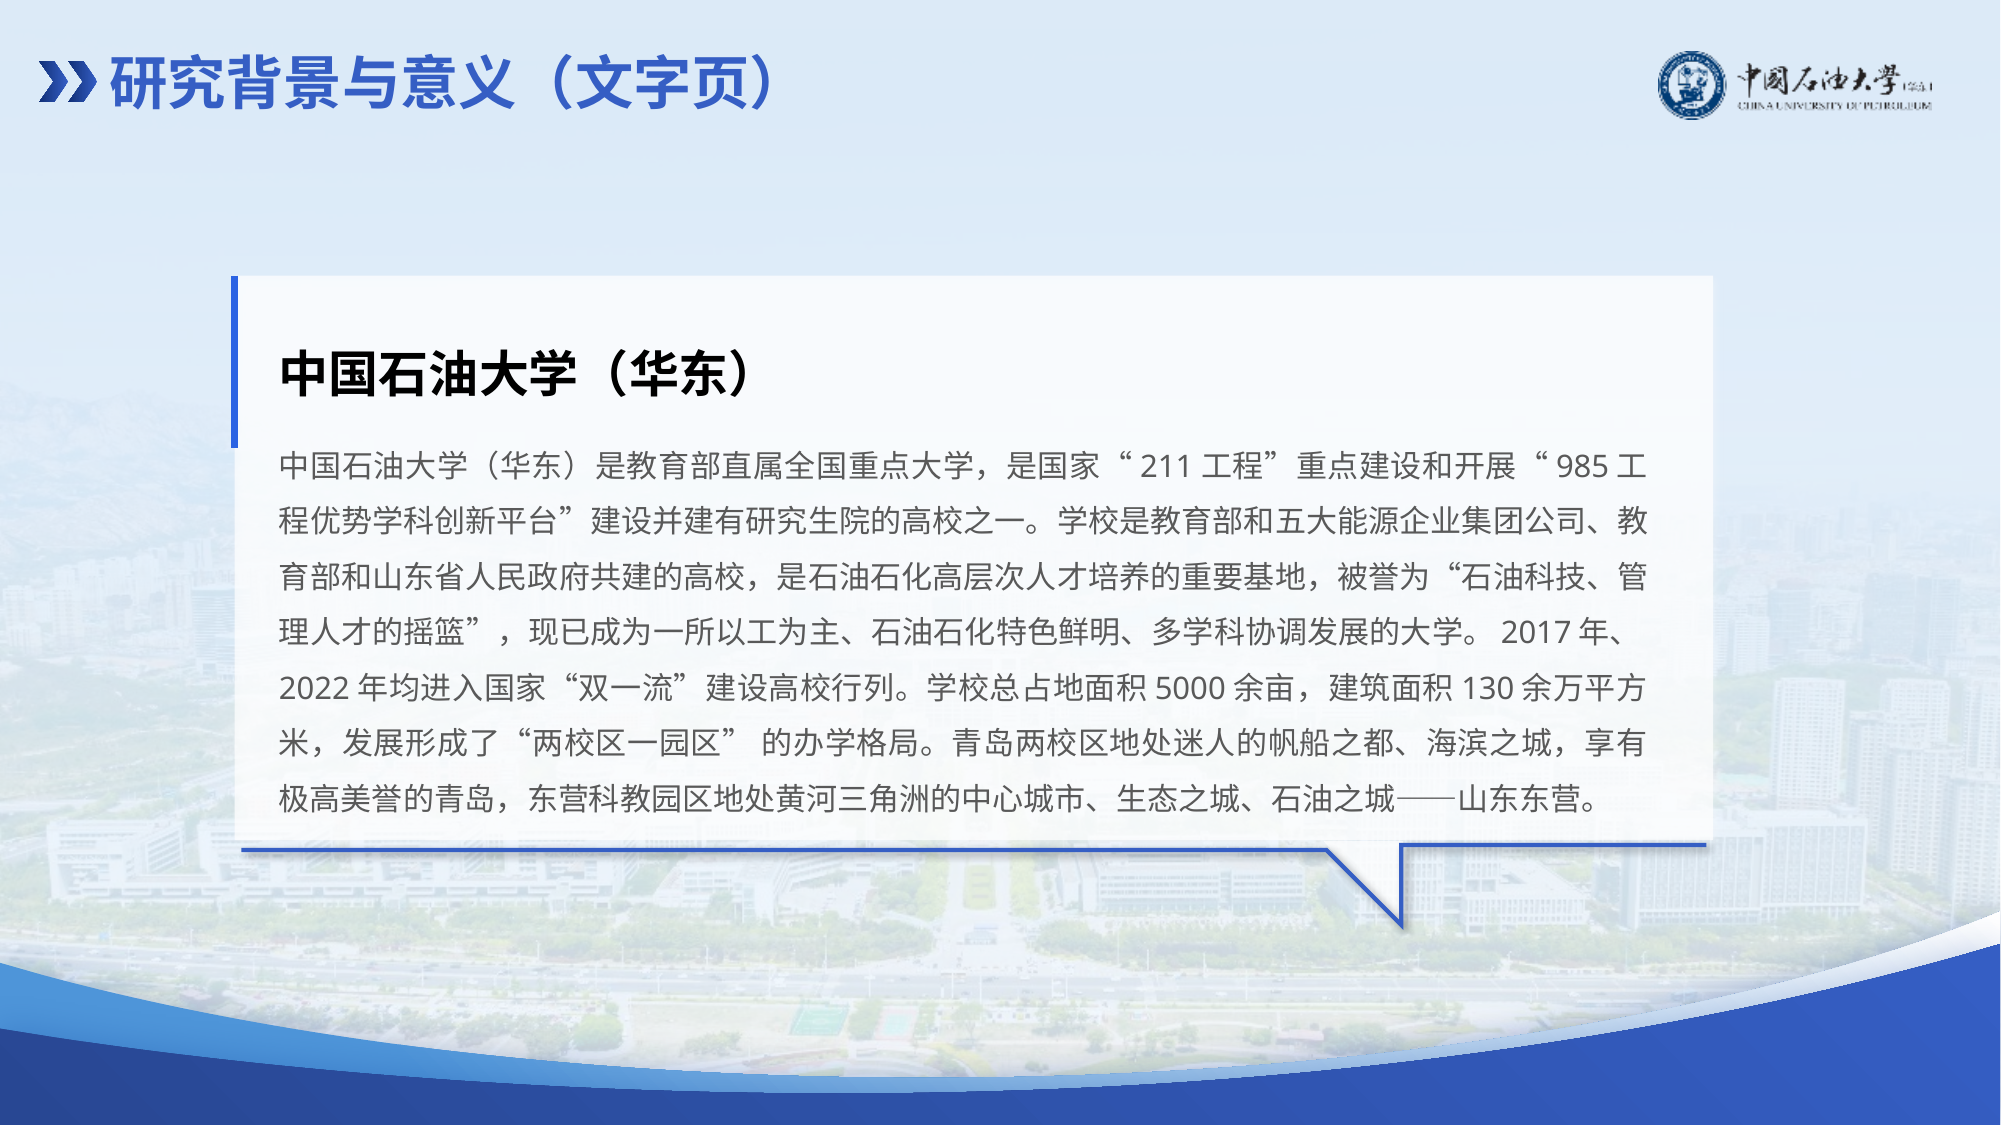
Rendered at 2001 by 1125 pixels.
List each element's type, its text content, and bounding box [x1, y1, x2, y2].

text_box [233, 274, 1715, 844]
text_box [241, 843, 1707, 929]
text_box 中国石油大学（华东） [264, 335, 845, 410]
text_box 研究背景与意义（文字页） [94, 38, 1000, 124]
picture [1658, 51, 1932, 120]
text_box 中国石油大学（华东）是教育部直属全国重点大学，是国家“211工程”重点建设和开展“985工程优势学科创新平台”建设并建有研究生院的高校之一。学校是教育部和五大能源企业集团公司、教育部和山东省人民政府共建的高校，是石油石化高层次人才培养的重要基地，被誉为“石油科技、管理人才的摇篮”，现已成为一所以工为主、石油石化特色鲜明、多学科协调发展的大学。2017年、2022年均进入国家“双一流”建设高校行列。学校总占地面积5000余亩，建筑面积130余万平方米，发展形成了“两校区一园区” 的办学格局。青岛两校区地处迷人的帆船之都、海滨之城，享有极高美誉的青岛，东营科教园区地处黄河三角洲的中心城市、生态之城、石油之城——山东东营。 [264, 420, 1663, 840]
